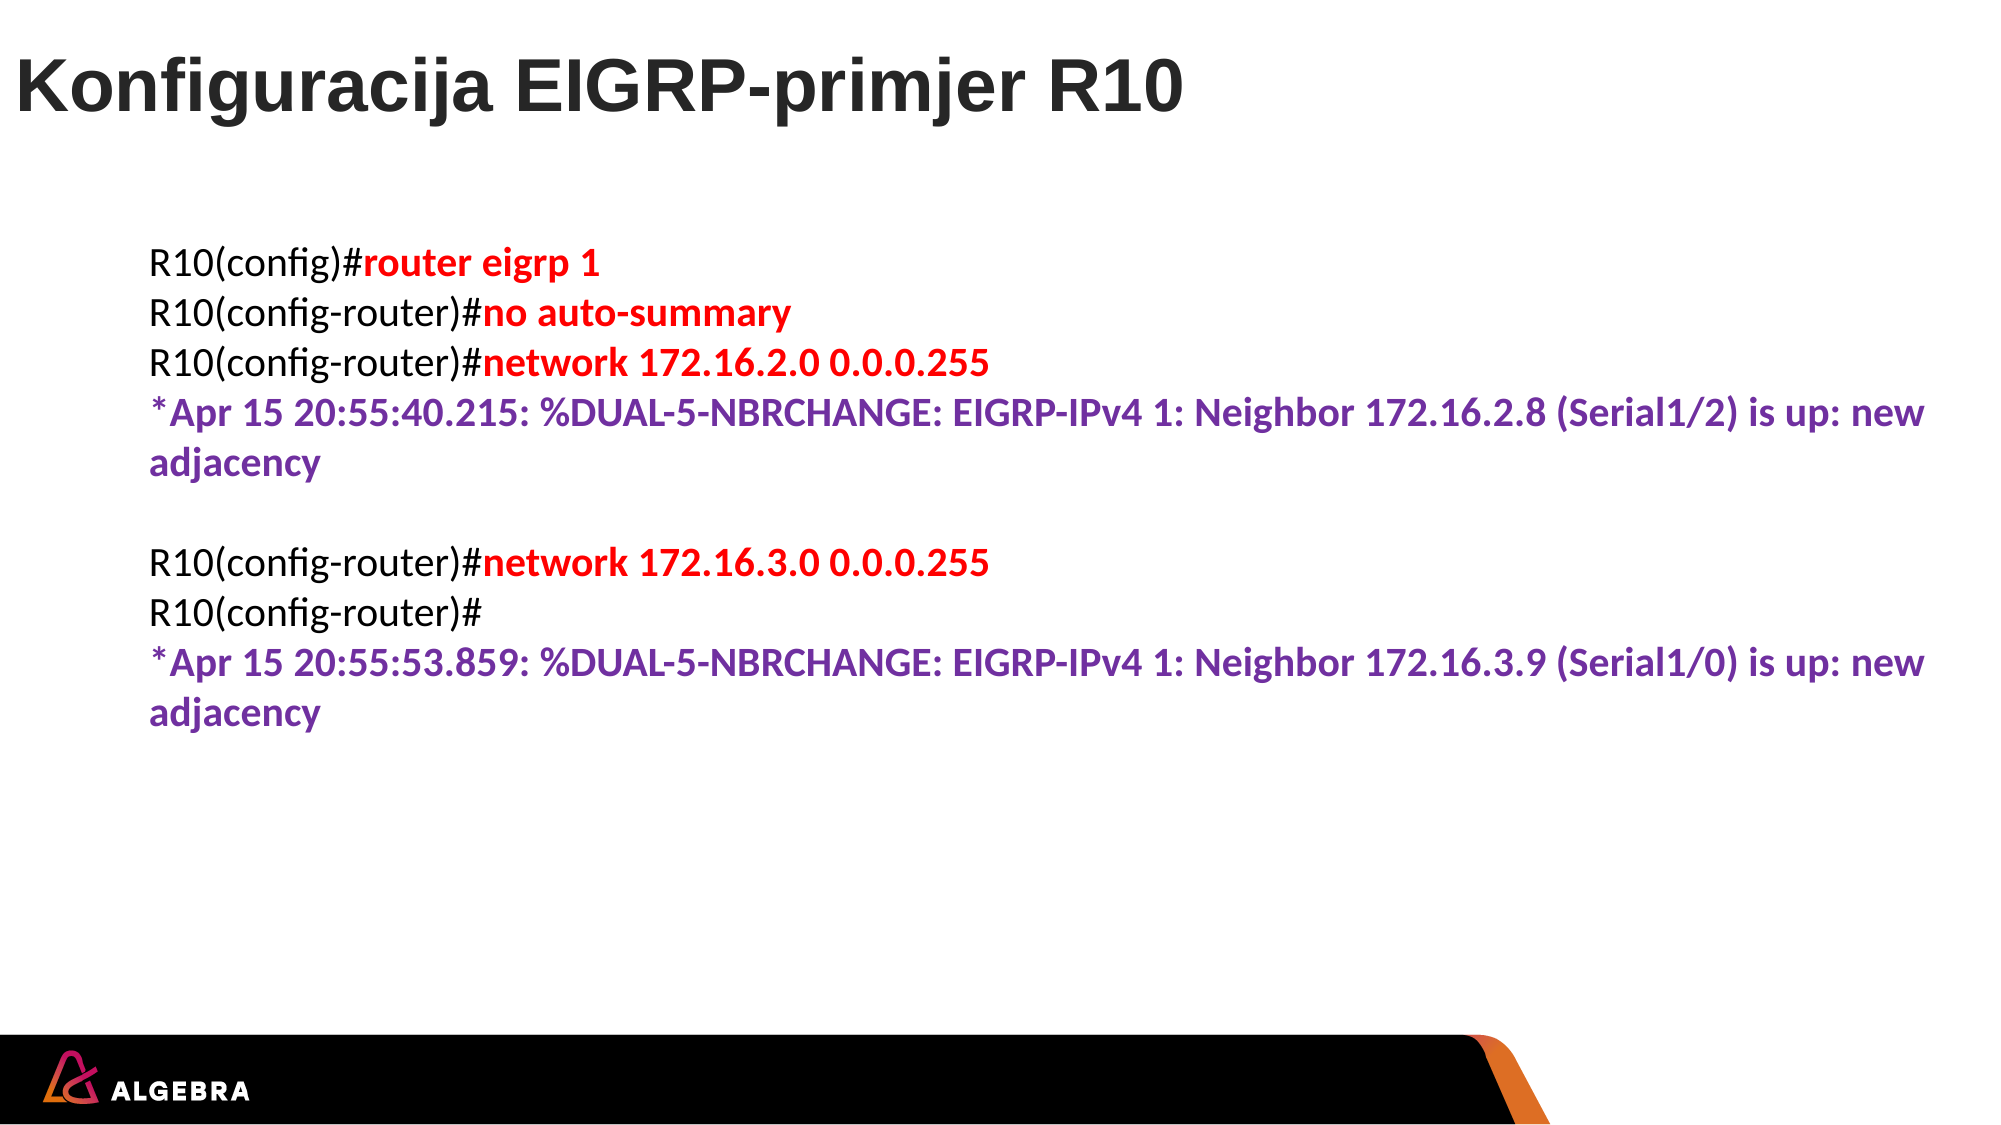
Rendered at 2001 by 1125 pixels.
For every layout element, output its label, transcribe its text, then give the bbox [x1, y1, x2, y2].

title Konfiguracija EIGRP-primjer R10 [0, 0, 1739, 176]
picture [0, 1034, 1733, 1125]
text_box R10(config)#router eigrp 1 R10(config-router)#no auto-summary R10(config-router)#network 172.16.2.0 0.0.0.255 *Apr 15 20:55:40.215: %DUAL-5-NBRCHANGE: EIGRP-IPv4 1: Neighbor 172.16.2.8 (Serial1/2) is up: new adjacency R10(config-router)#network 172.16.3.0 0.0.0.255 R10(config-router)# *Apr 15 20:55:53.859: %DUAL-5-NBRCHANGE: EIGRP-IPv4 1: Neighbor 172.16.3.9 (Serial1/0) is up: new adjacency [134, 227, 1950, 743]
